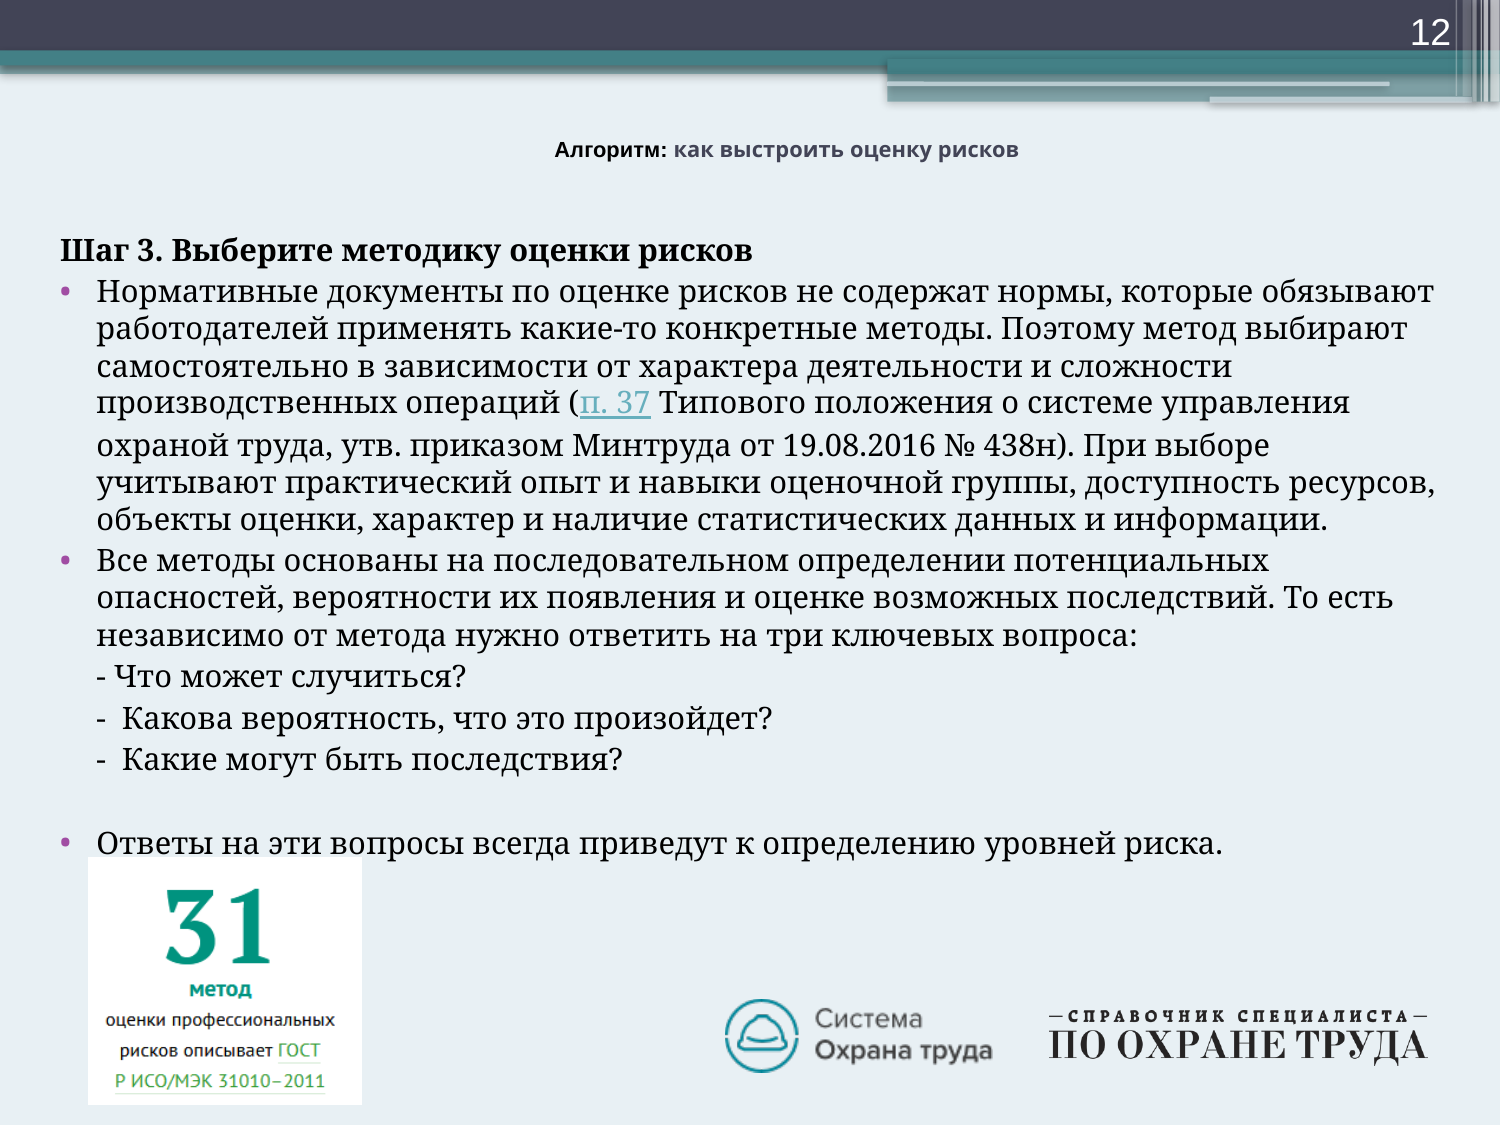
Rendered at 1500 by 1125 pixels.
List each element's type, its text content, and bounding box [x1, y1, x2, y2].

slide_number 12 [1341, 0, 1466, 61]
picture [1048, 1009, 1428, 1066]
picture [725, 999, 993, 1074]
picture [88, 857, 362, 1105]
list Шаг 3. Выберите методику оценки рисков Нормативные документы по оценке рисков не содержат нормы, которые обязывают работодателей применять какие-то конкретные методы. Поэтому метод выбирают самостоятельно в зависимости от характера деятельности и сложности производственных операций (п. 37 Типового положения о системе управления охраной труда, утв. приказом Минтруда от 19.08.2016 № 438н). При выборе учитывают практический опыт и навыки оценочной группы, доступность ресурсов, объекты оценки, характер и наличие статистических данных и информации. Все методы основаны на последовательном определении потенциальных опасностей, вероятности их появления и оценке возможных последствий. То есть независимо от метода нужно ответить на три ключевых вопроса: - Что может случиться? - Какова вероятность, что это произойдет? - Какие могут быть последствия? Ответы на эти вопросы всегда приведут к определению уровней риска. [29, 196, 1471, 882]
title Алгоритм: как выстроить оценку рисков [112, 101, 1463, 196]
